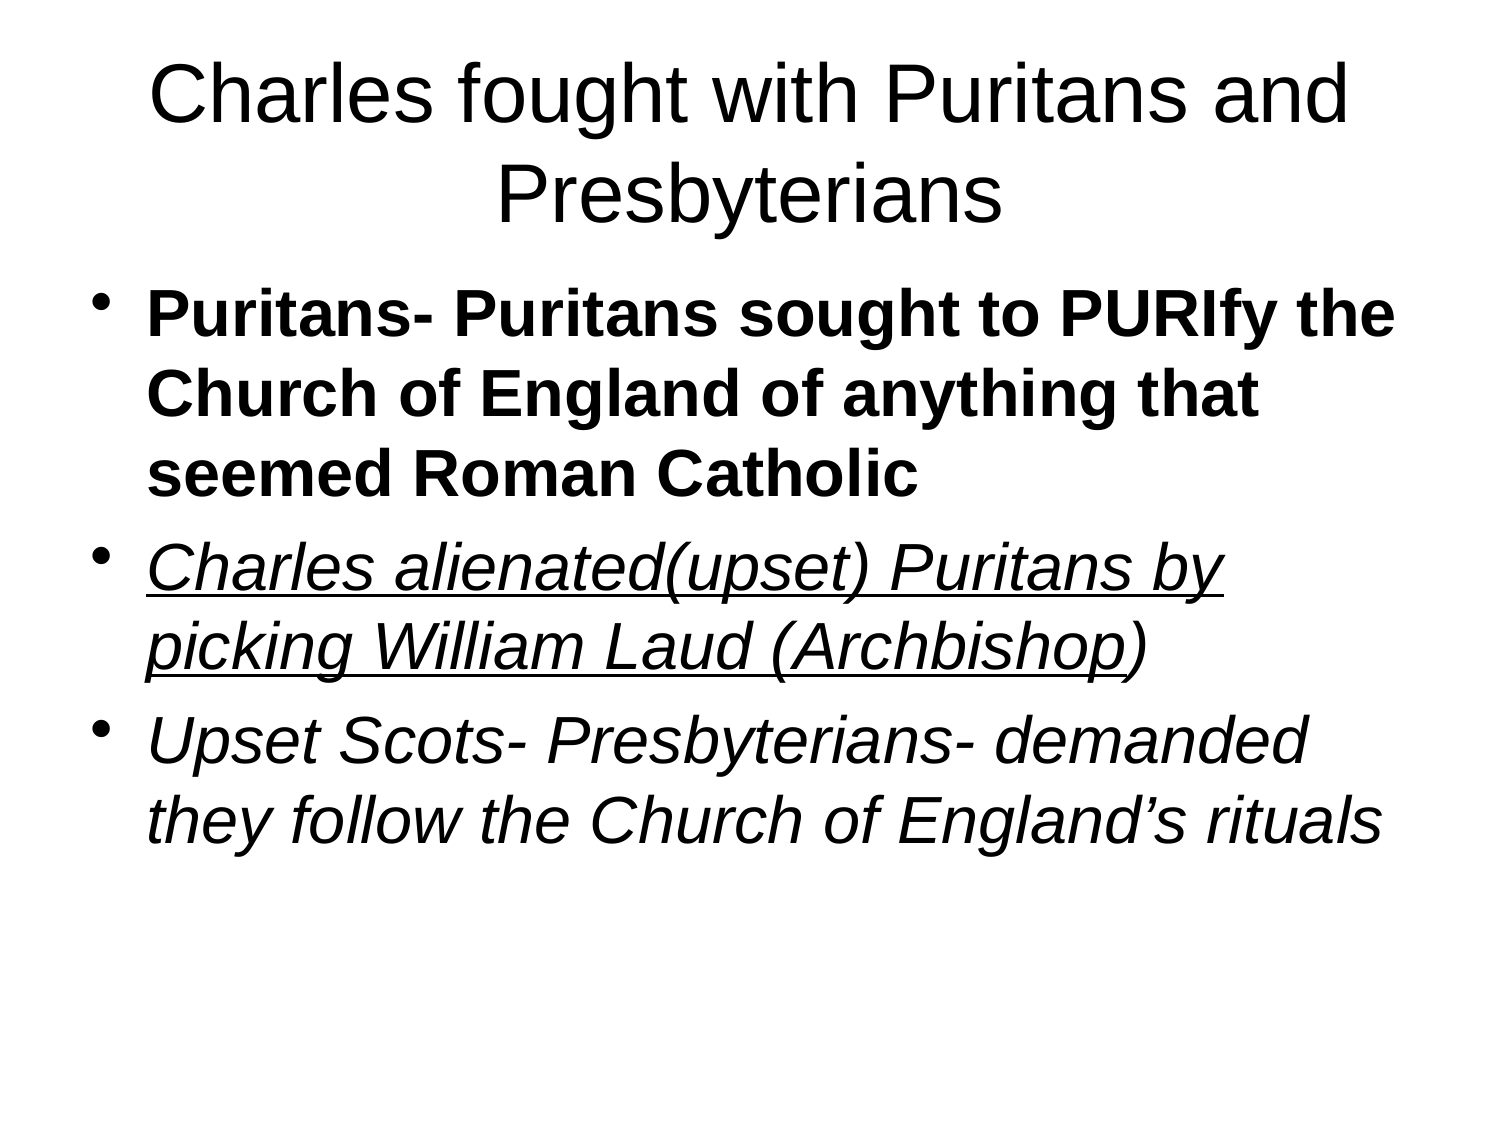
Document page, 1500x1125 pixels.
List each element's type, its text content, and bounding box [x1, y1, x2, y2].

list Puritans- Puritans sought to PURIfy the Church of England of anything that seemed Roman Catholic Charles alienated(upset) Puritans by picking William Laud (Archbishop) Upset Scots- Presbyterians- demanded they follow the Church of England’s rituals [74, 262, 1426, 1006]
title Charles fought with Puritans and Presbyterians [74, 44, 1426, 233]
